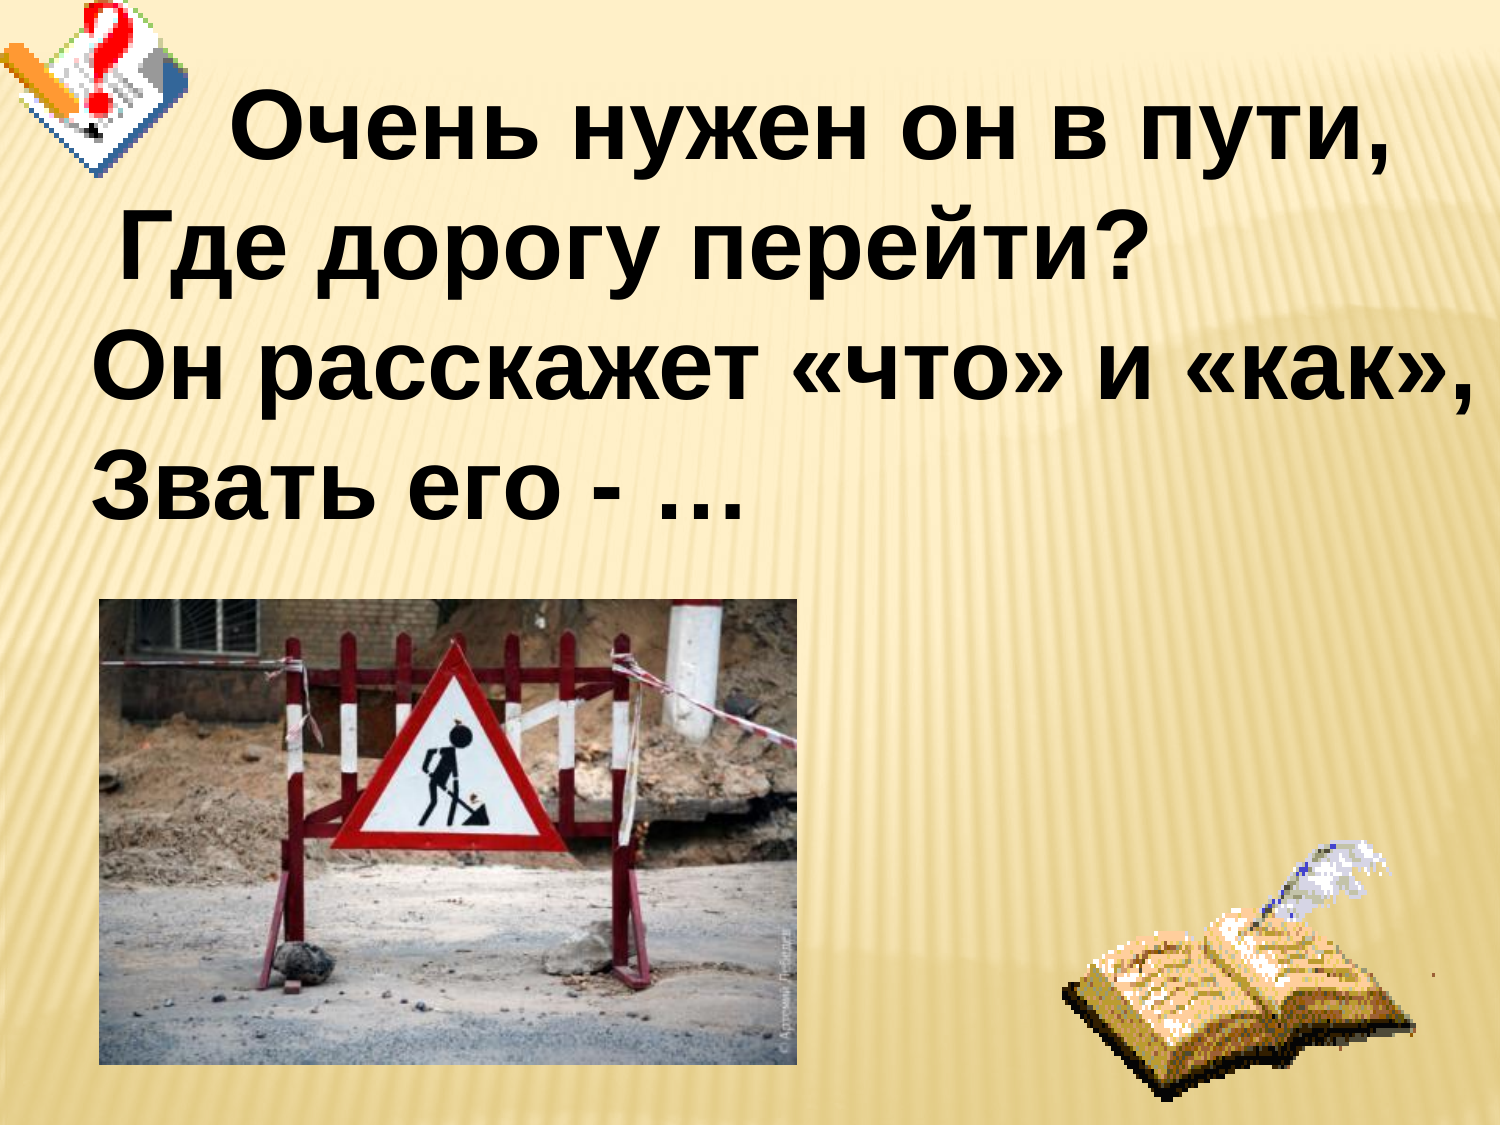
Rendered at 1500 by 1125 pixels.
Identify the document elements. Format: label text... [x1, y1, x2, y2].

text_box Очень нужен он в пути, Где дорогу перейти? Он расскажет «что» и «как», Звать его - … [74, 52, 1500, 548]
picture [1044, 840, 1500, 1125]
picture [0, 0, 188, 178]
picture [99, 599, 798, 1066]
